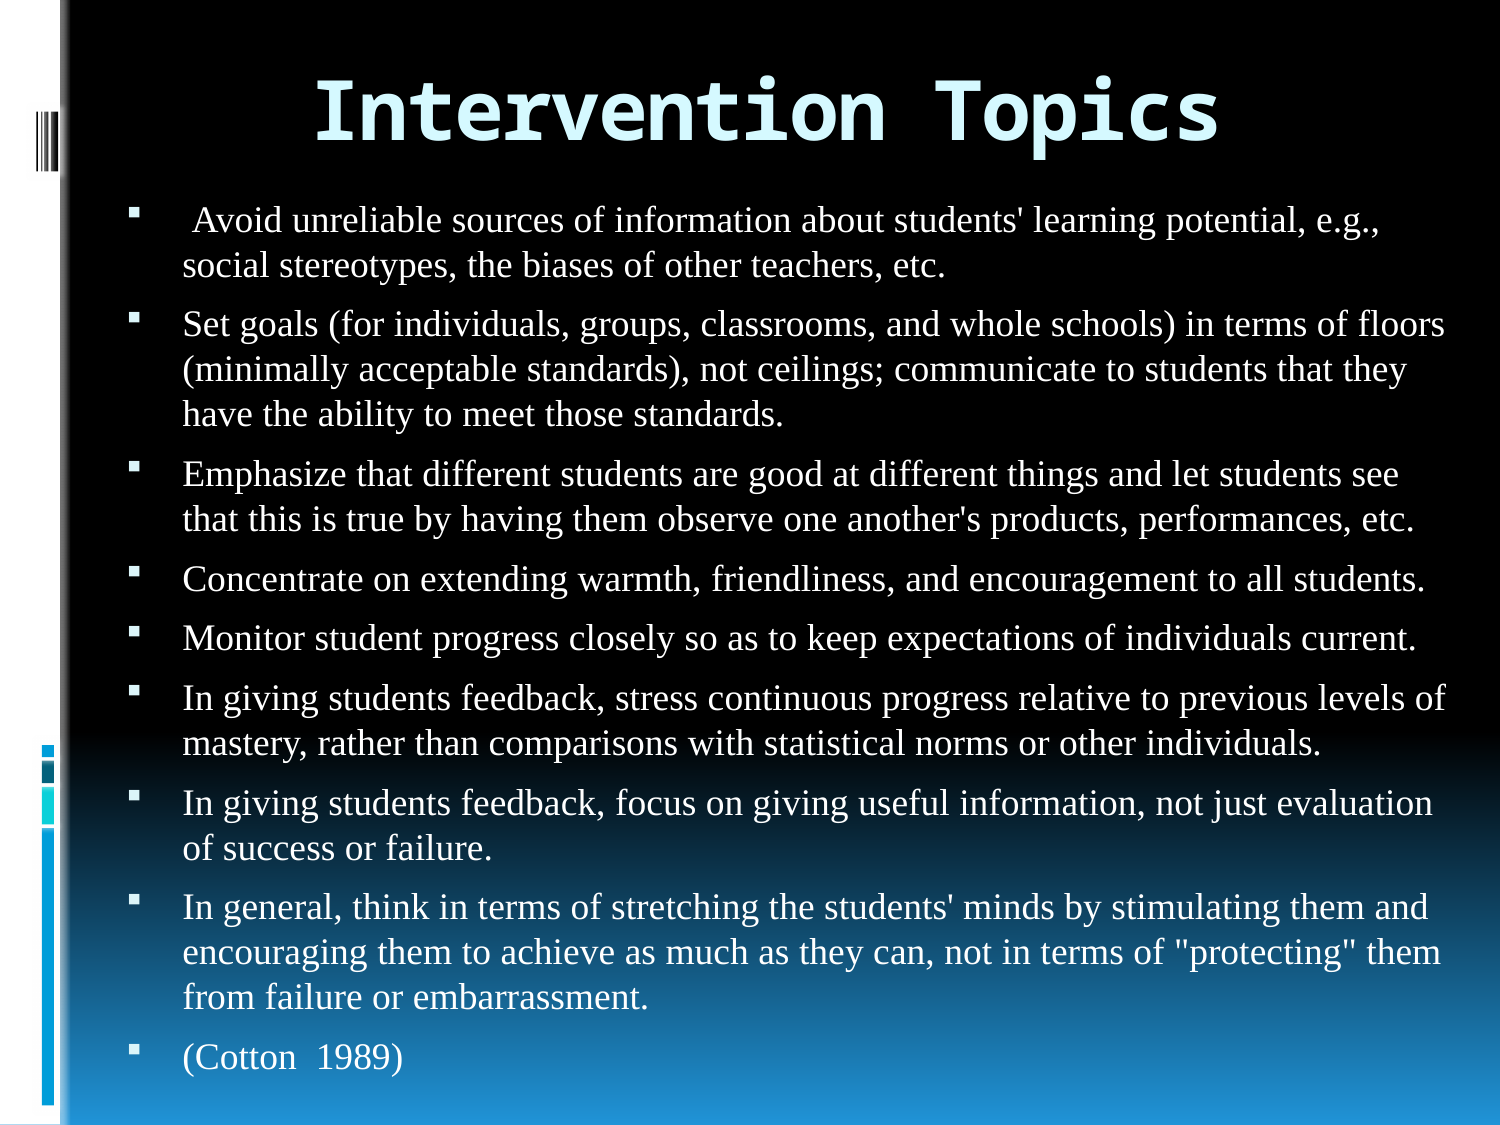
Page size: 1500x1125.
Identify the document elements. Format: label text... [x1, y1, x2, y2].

title Intervention Topics [150, 50, 1425, 187]
list Avoid unreliable sources of information about students' learning potential, e.g., social stereotypes, the biases of other teachers, etc. Set goals (for individuals, groups, classrooms, and whole schools) in terms of floors (minimally acceptable standards), not ceilings; communicate to students that they have the ability to meet those standards. Emphasize that different students are good at different things and let students see that this is true by having them observe one another's products, performances, etc. Concentrate on extending warmth, friendliness, and encouragement to all students. Monitor student progress closely so as to keep expectations of individuals current. In giving students feedback, stress continuous progress relative to previous levels of mastery, rather than comparisons with statistical norms or other individuals. In giving students feedback, focus on giving useful information, not just evaluation of success or failure. In general, think in terms of stretching the students' minds by stimulating them and encouraging them to achieve as much as they can, not in terms of "protecting" them from failure or embarrassment. (Cotton 1989) [99, 187, 1475, 1088]
